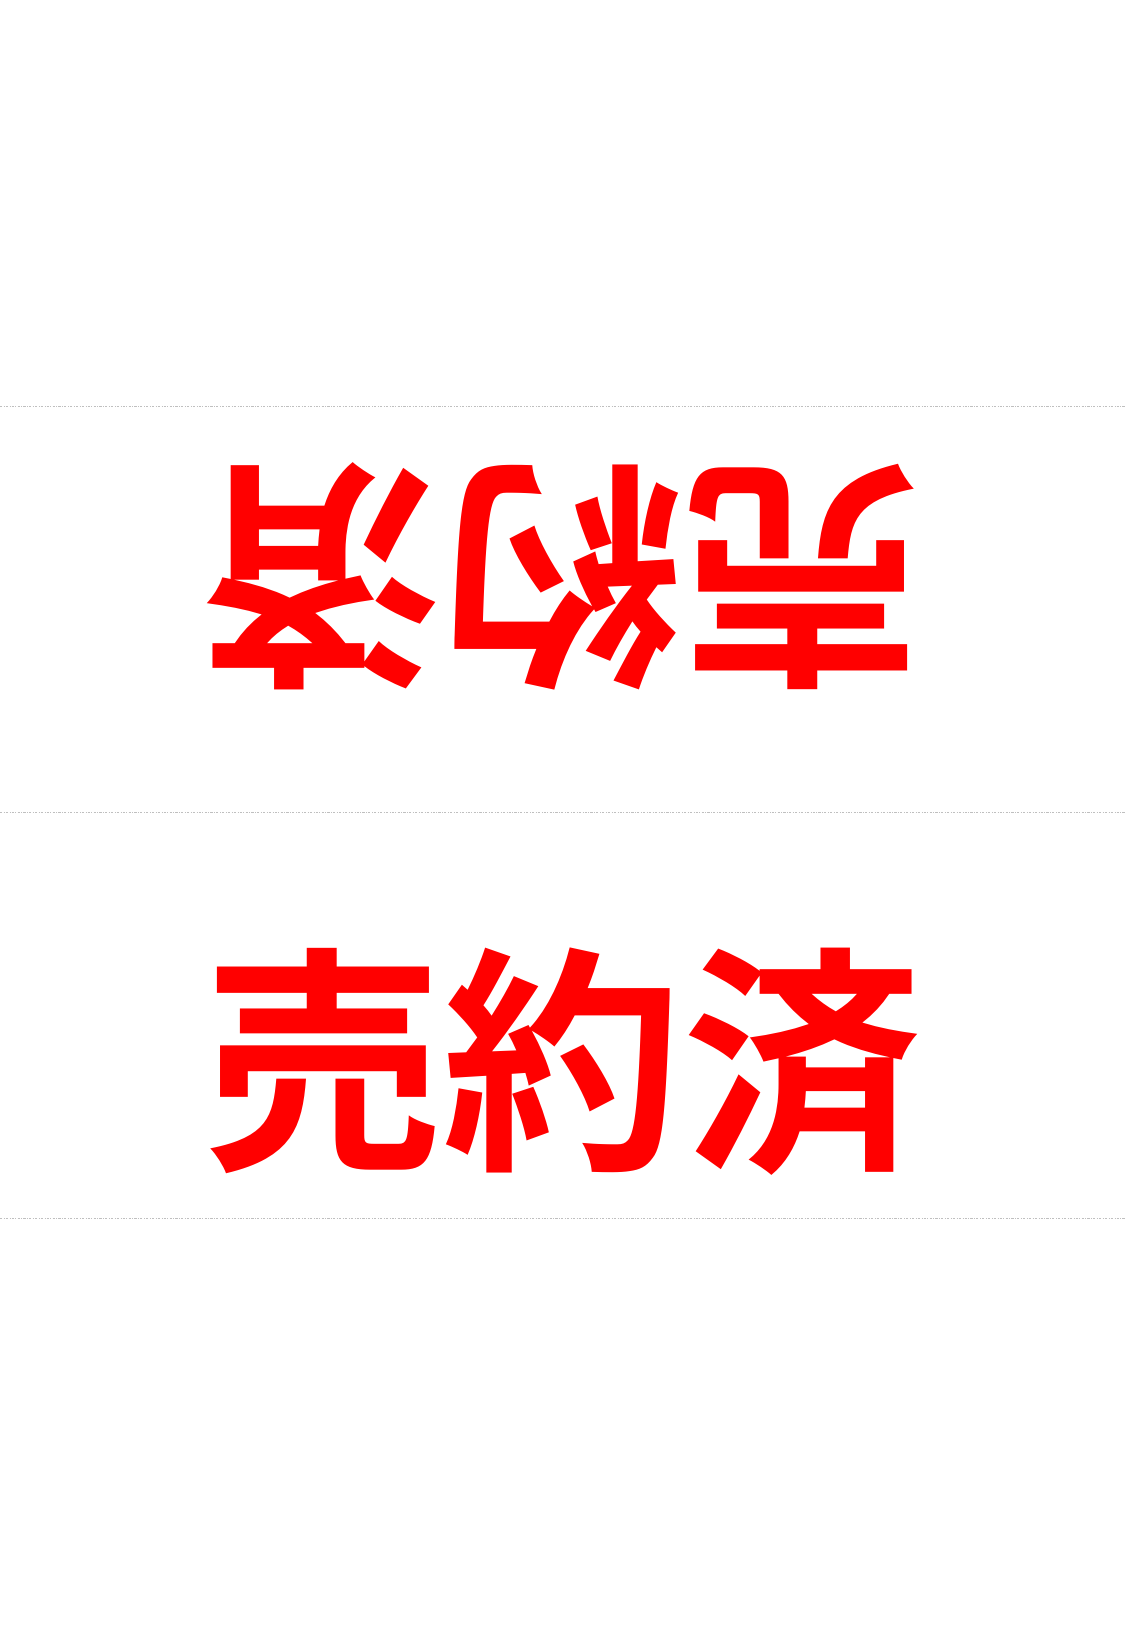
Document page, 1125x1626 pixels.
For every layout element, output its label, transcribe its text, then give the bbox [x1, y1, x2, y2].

text_box 売約済 [188, 431, 937, 734]
text_box 売約済 [188, 904, 937, 1207]
